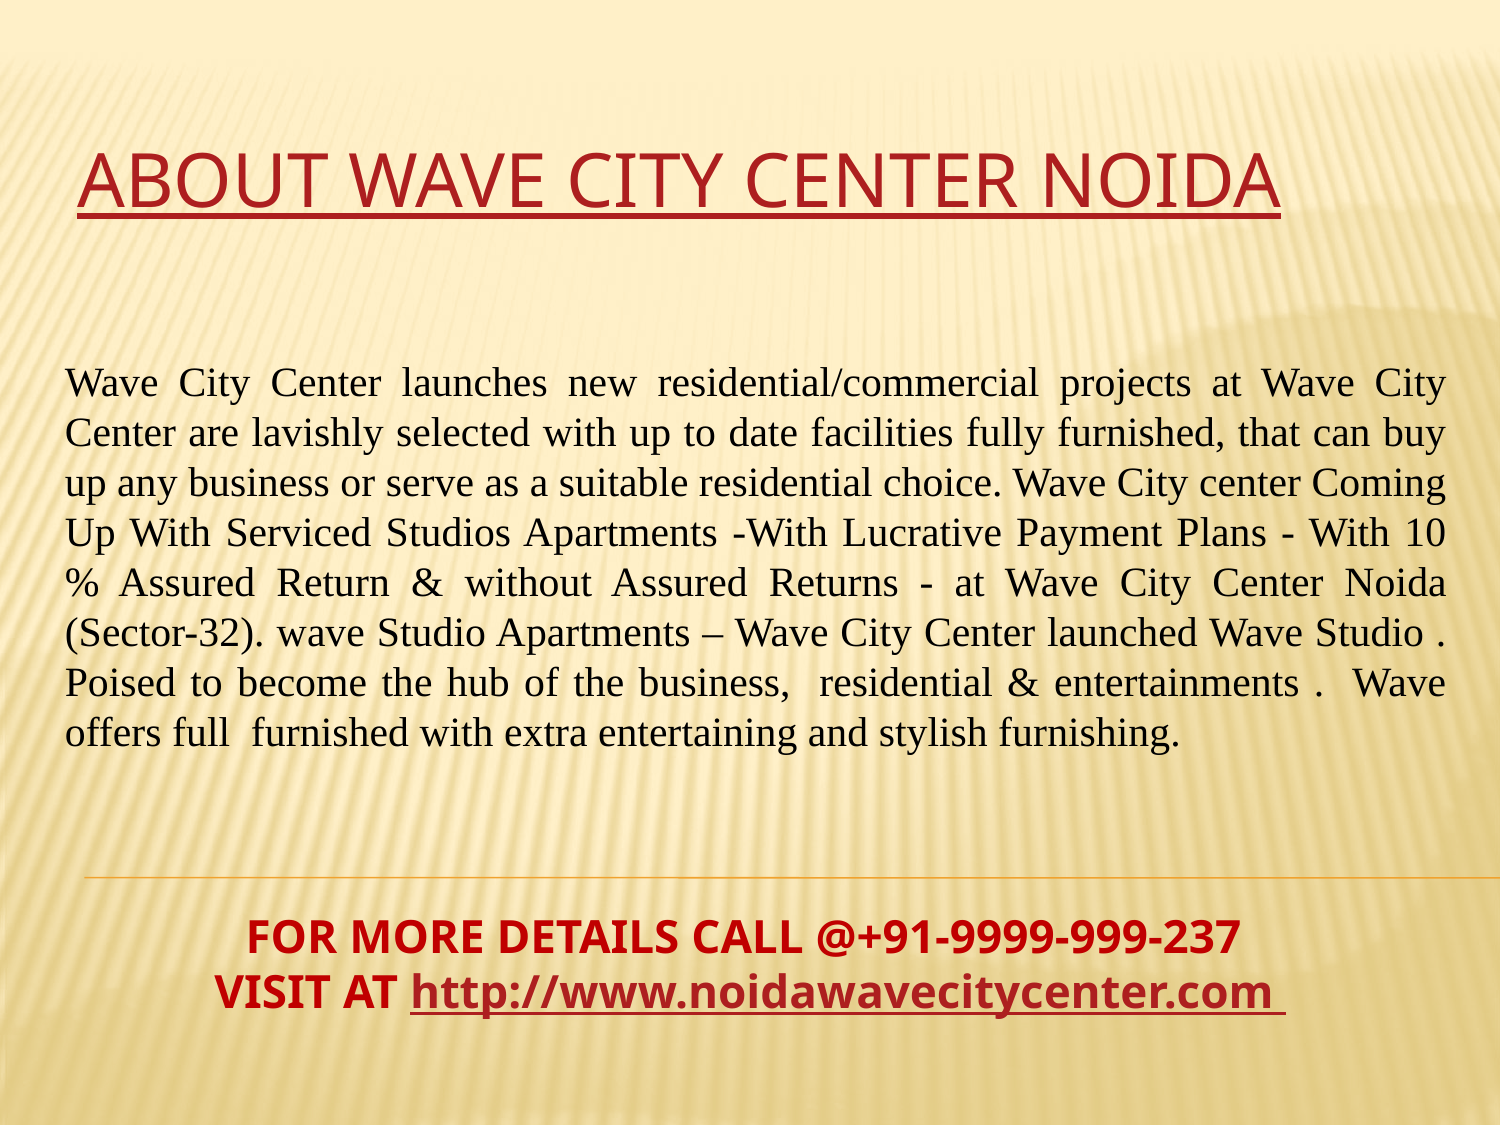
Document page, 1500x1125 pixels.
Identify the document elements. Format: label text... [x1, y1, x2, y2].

title ABOUT wave city centER noida [62, 125, 1338, 250]
text_box FOR MORE DETAILS CALL @+91-9999-999-237 VISIT AT http://www.noidawavecitycenter.com [162, 900, 1338, 1033]
subtitle Wave City Center launches new residential/commercial projects at Wave City Center are lavishly selected with up to date facilities fully furnished, that can buy up any business or serve as a suitable residential choice. Wave City center Coming Up With Serviced Studios Apartments -With Lucrative Payment Plans - With 10 % Assured Return & without Assured Returns - at Wave City Center Noida (Sector-32). wave Studio Apartments – Wave City Center launched Wave Studio . Poised to become the hub of the business, residential & entertainments . Wave offers full furnished with extra entertaining and stylish furnishing. [50, 299, 1463, 763]
